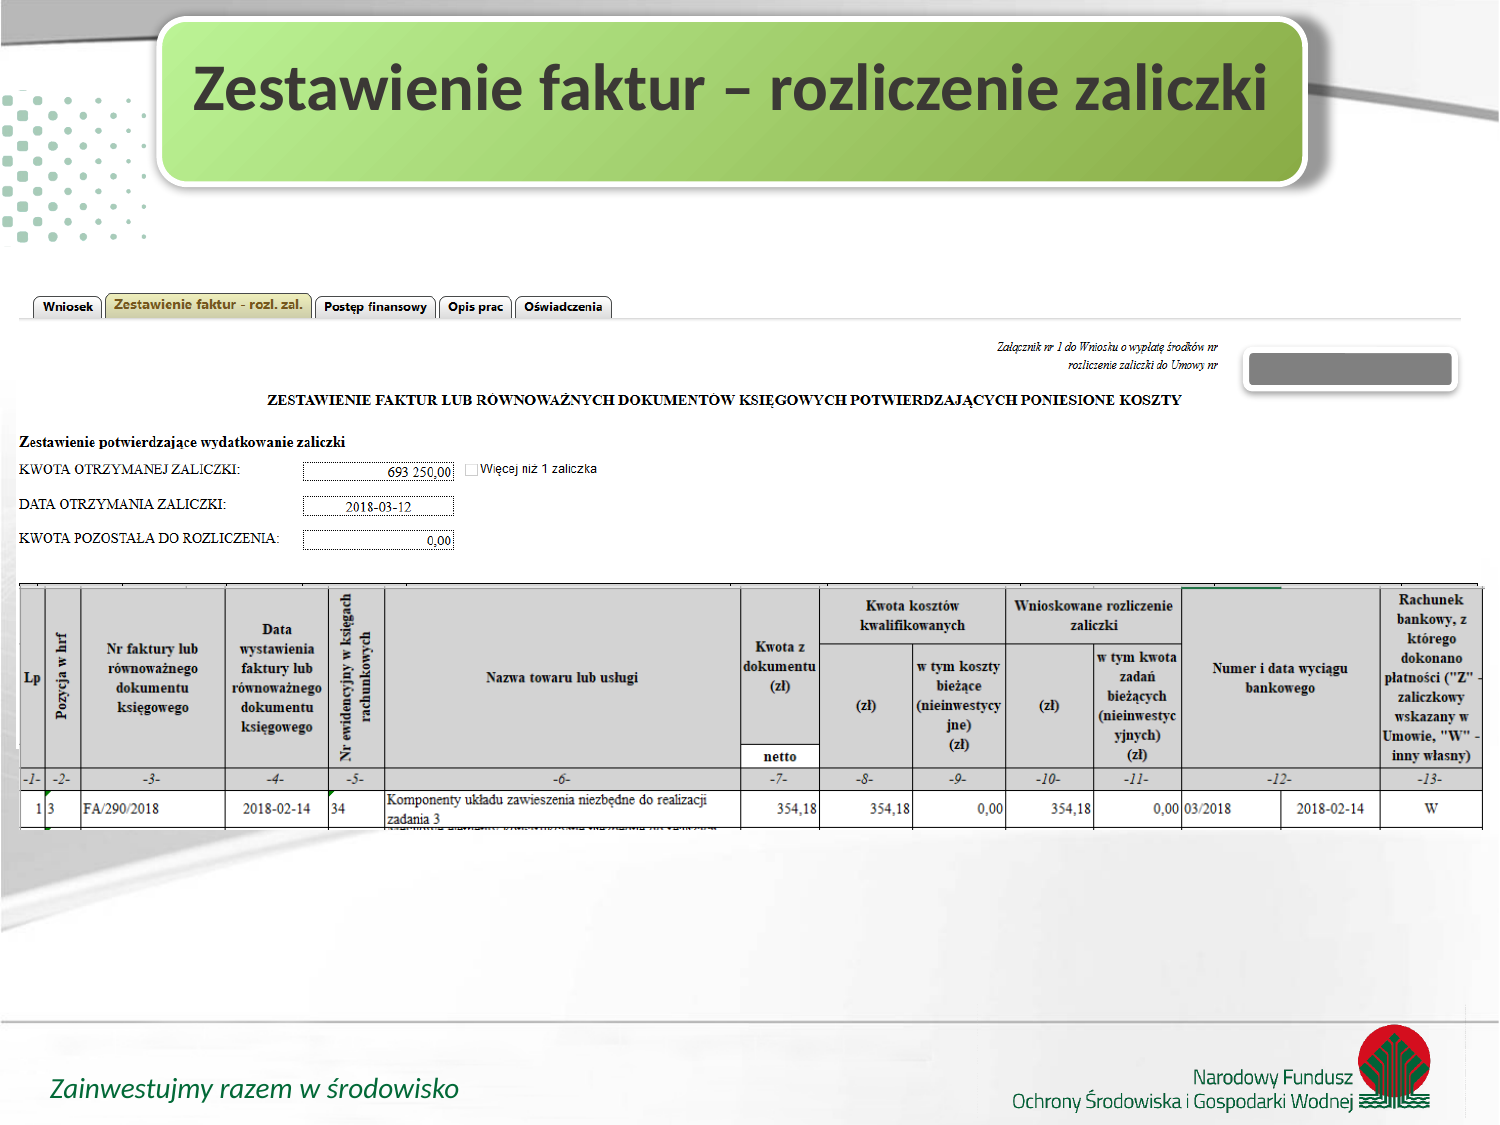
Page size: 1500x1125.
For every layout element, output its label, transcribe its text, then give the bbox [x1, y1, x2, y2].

text_box Zestawienie faktur – rozliczenie zaliczki [157, 16, 1308, 187]
picture [0, 0, 1499, 1125]
